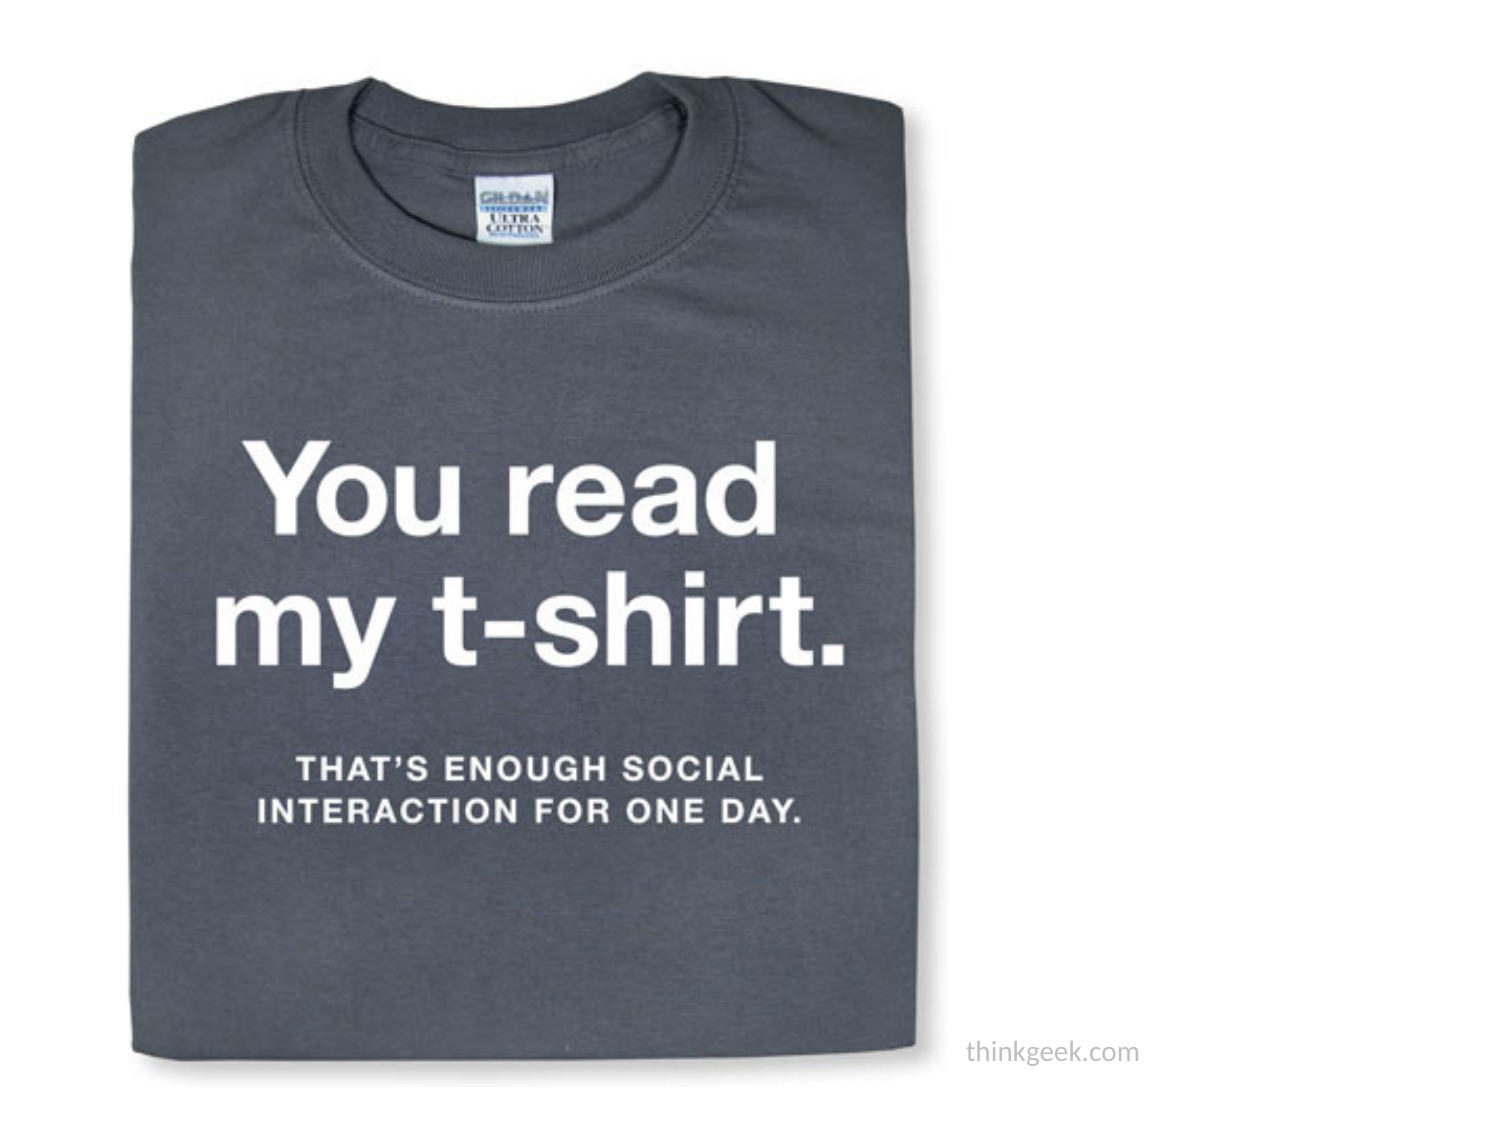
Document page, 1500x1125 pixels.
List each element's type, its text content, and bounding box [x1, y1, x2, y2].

picture [112, 62, 951, 1087]
text_box thinkgeek.com [954, 1024, 1156, 1075]
